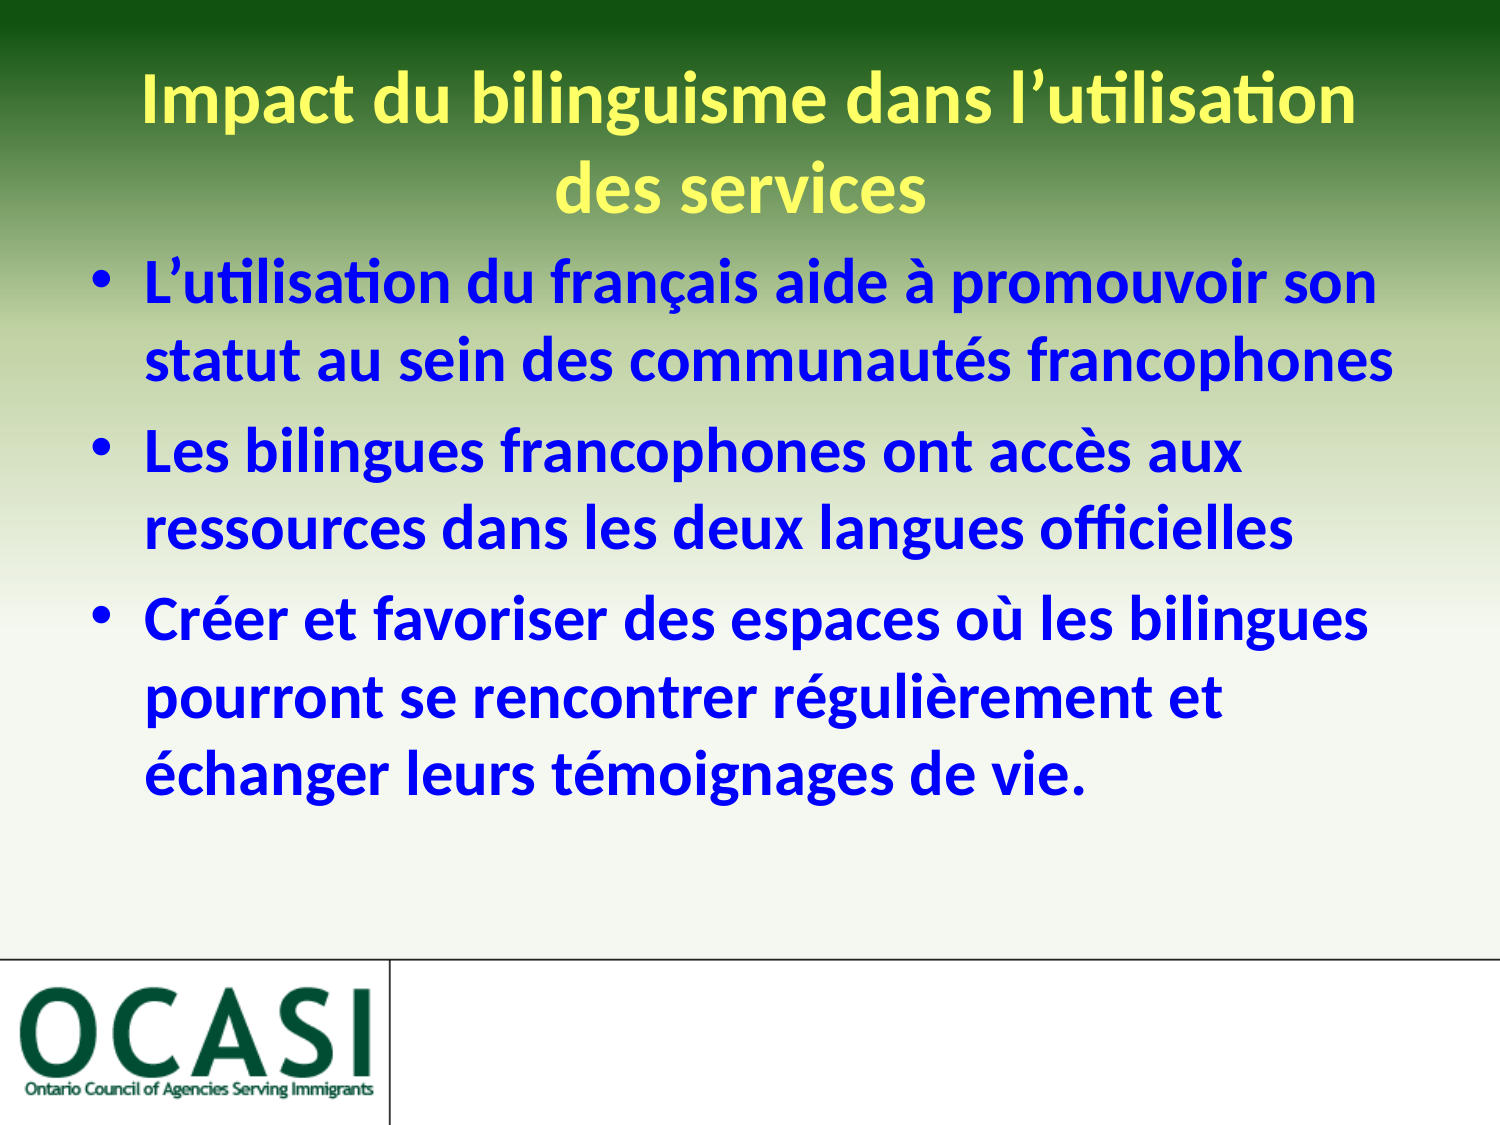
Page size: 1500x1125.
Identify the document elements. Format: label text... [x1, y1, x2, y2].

title Impact du bilinguisme dans l’utilisation des services [75, 45, 1425, 231]
picture [0, 0, 1500, 1125]
list L’utilisation du français aide à promouvoir son statut au sein des communautés francophones Les bilingues francophones ont accès aux ressources dans les deux langues officielles Créer et favoriser des espaces où les bilingues pourront se rencontrer régulièrement et échanger leurs témoignages de vie. [75, 231, 1425, 953]
